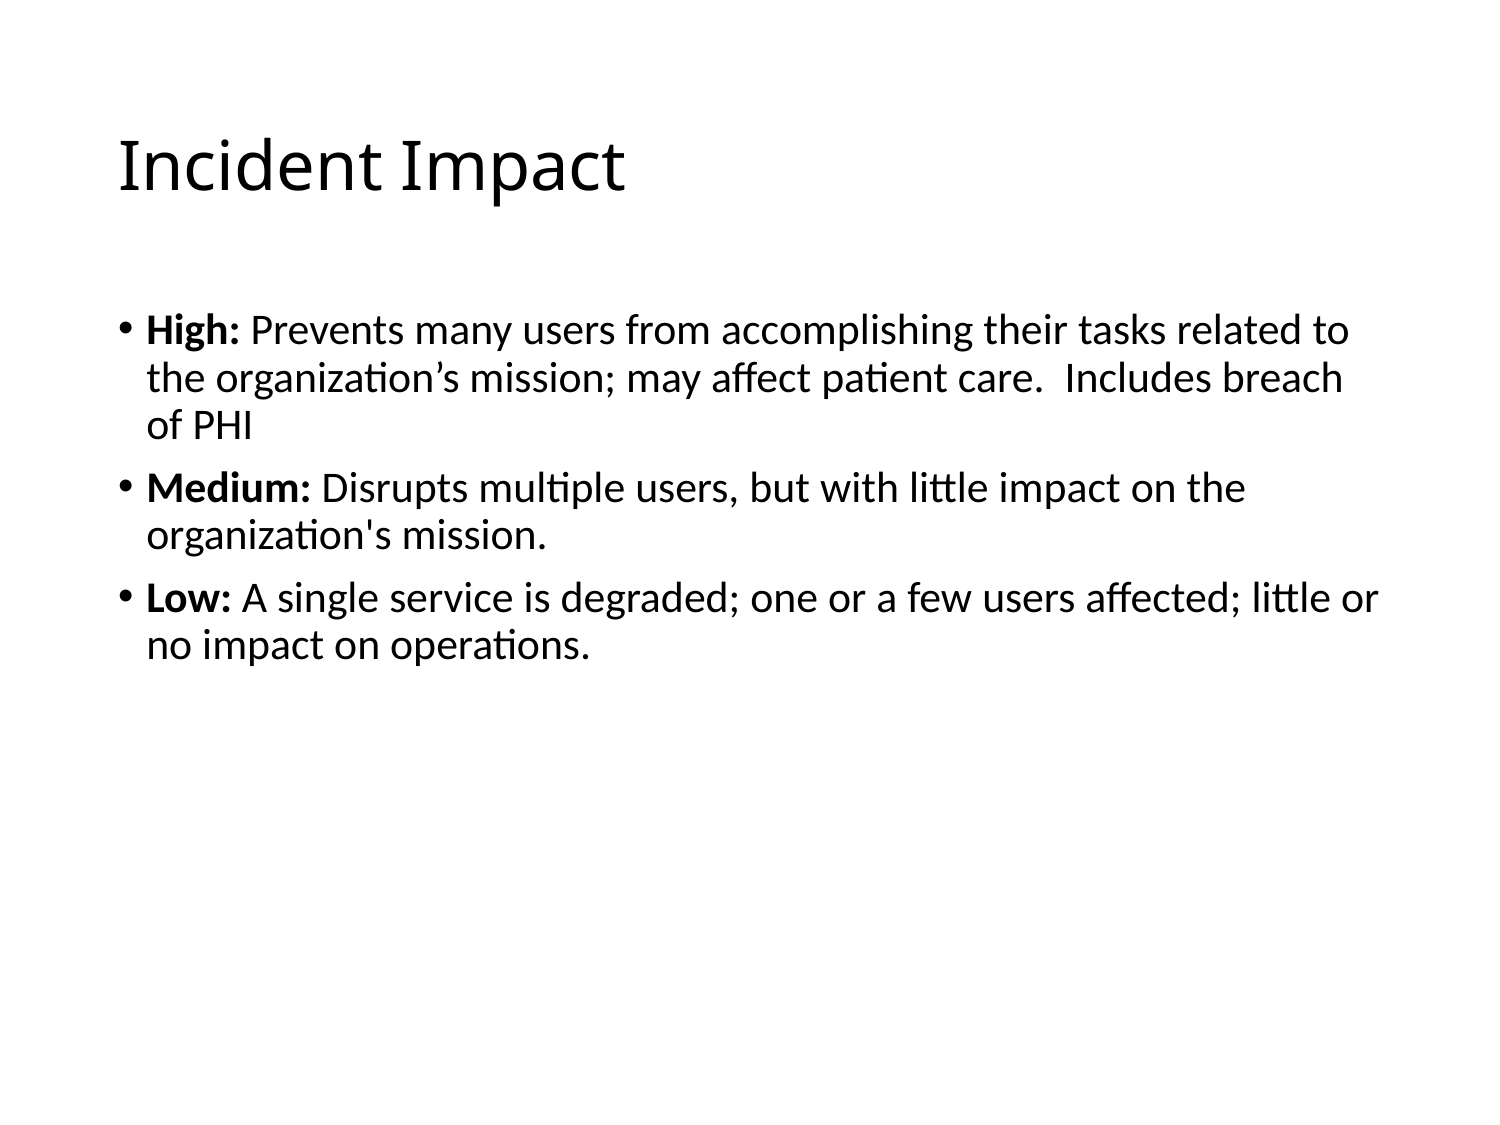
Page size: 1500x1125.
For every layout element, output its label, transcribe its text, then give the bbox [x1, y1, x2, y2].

title Incident Impact [103, 59, 1397, 278]
list High: Prevents many users from accomplishing their tasks related to the organization’s mission; may affect patient care. Includes breach of PHI Medium: Disrupts multiple users, but with little impact on the organization's mission. Low: A single service is degraded; one or a few users affected; little or no impact on operations. [103, 299, 1397, 1014]
